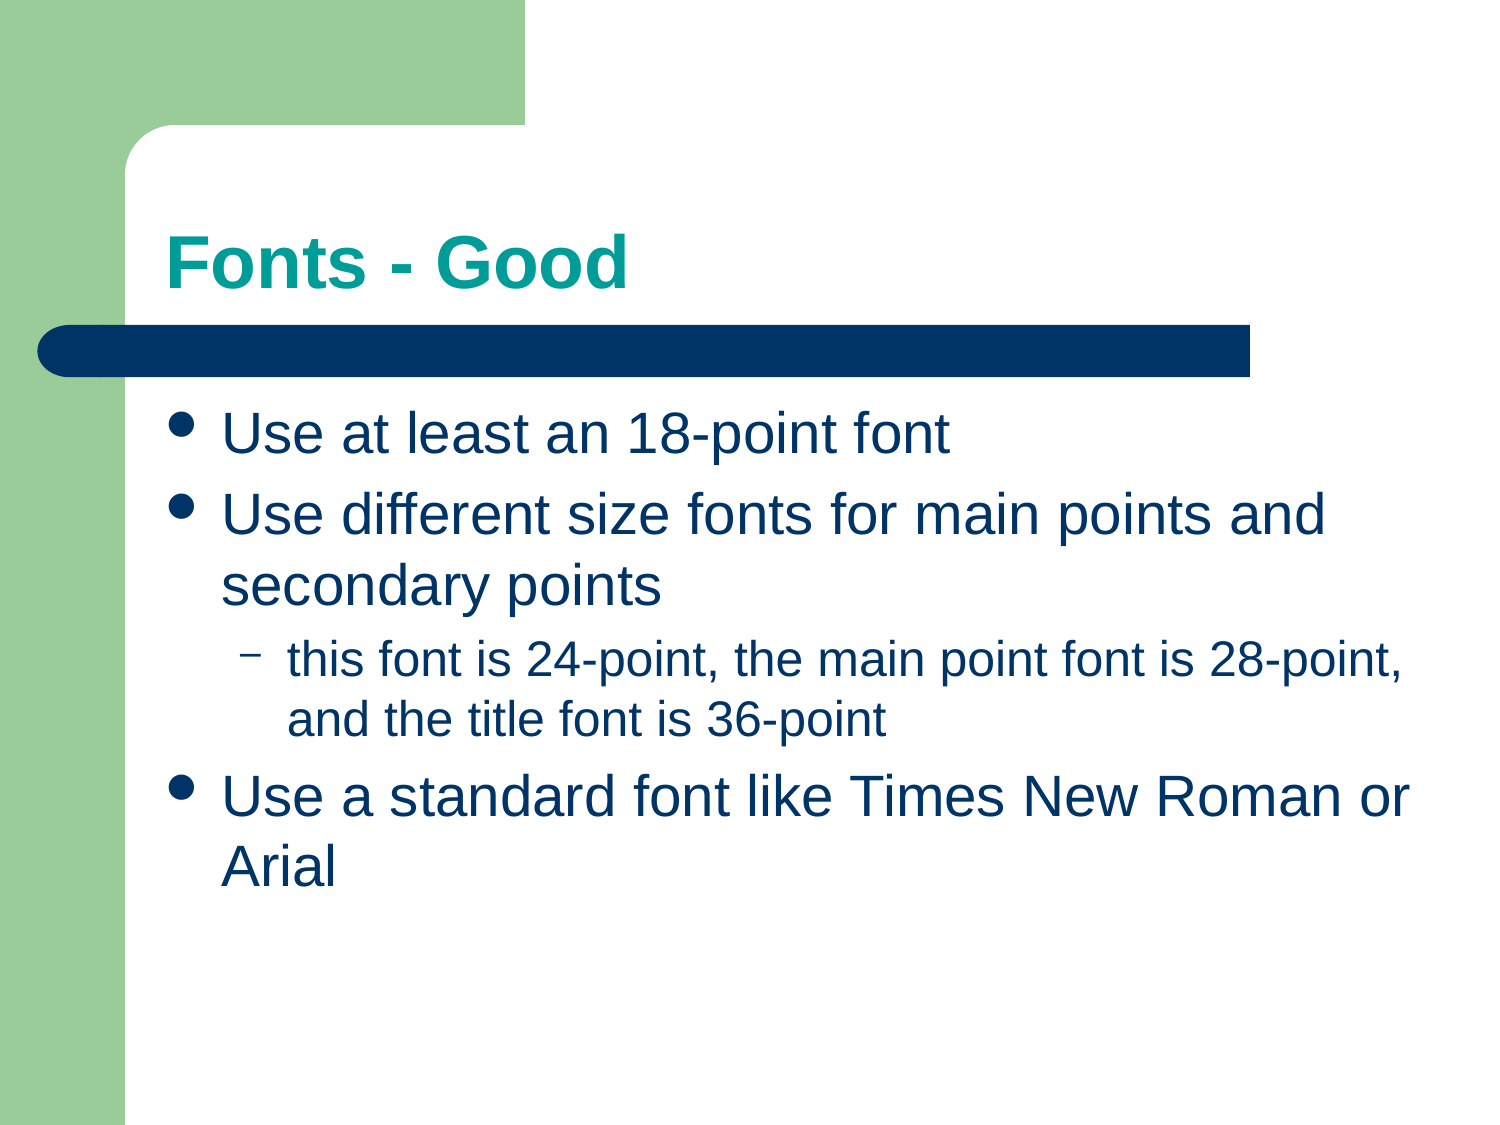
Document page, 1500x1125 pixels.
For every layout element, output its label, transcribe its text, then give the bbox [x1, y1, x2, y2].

list Use at least an 18-point font Use different size fonts for main points and secondary points this font is 24-point, the main point font is 28-point, and the title font is 36-point Use a standard font like Times New Roman or Arial [150, 387, 1463, 1000]
title Fonts - Good [150, 125, 1463, 313]
